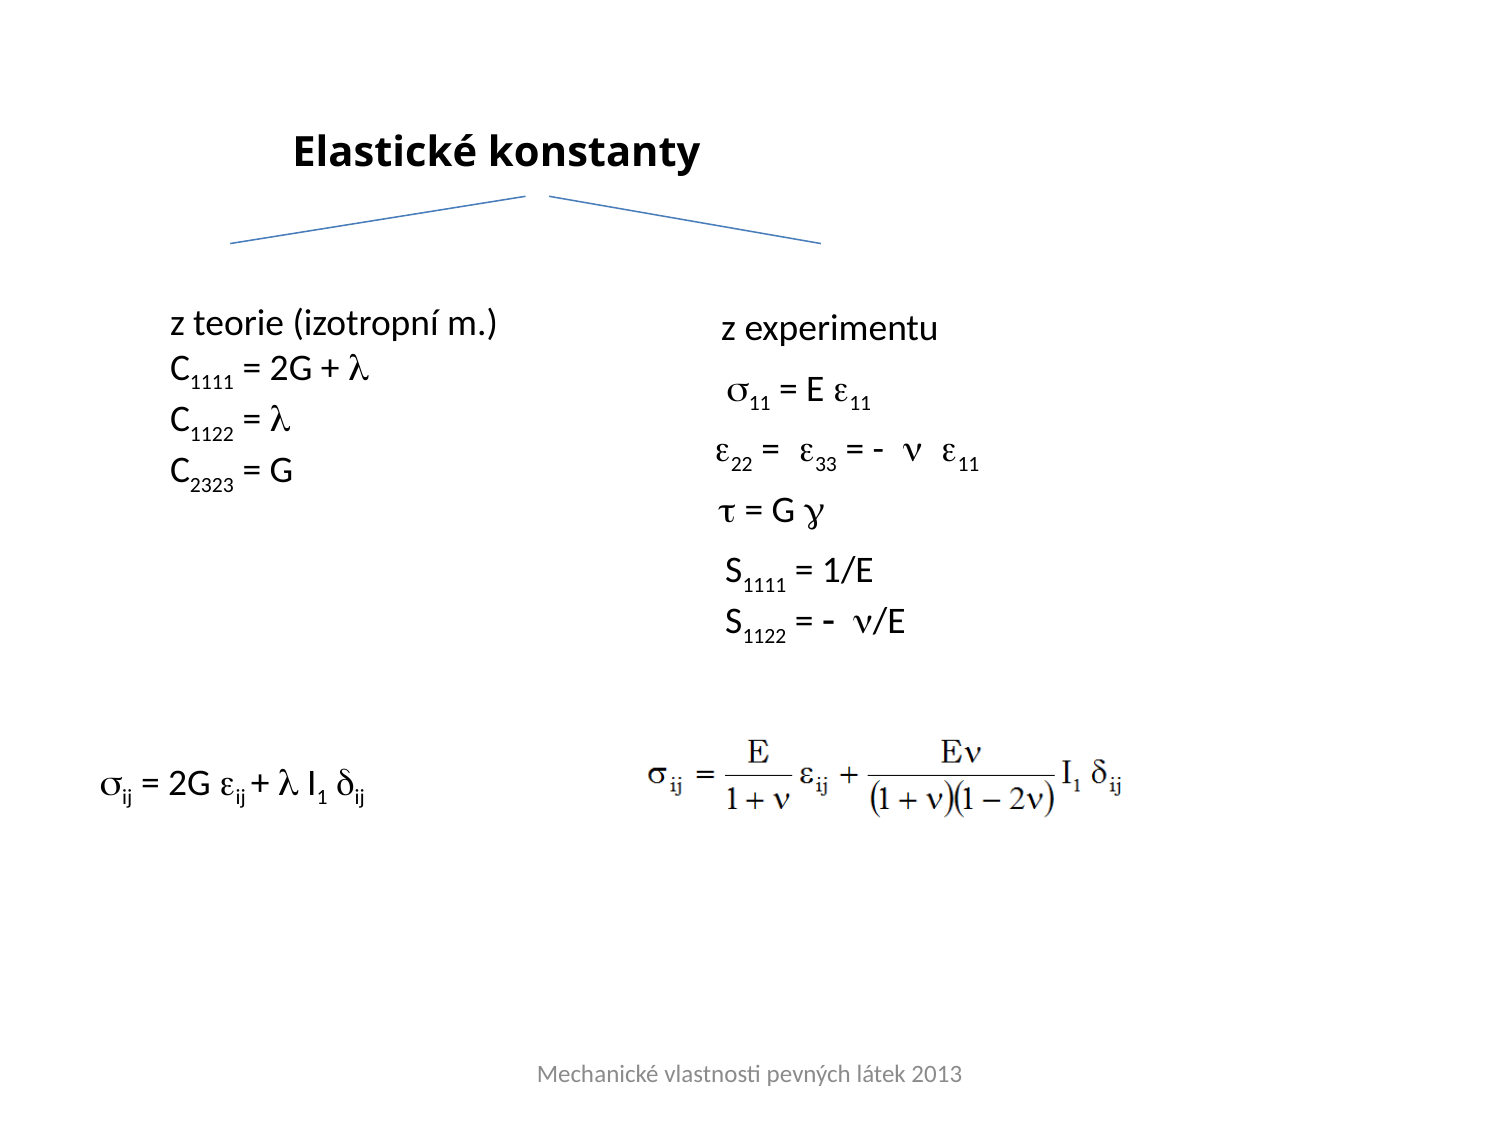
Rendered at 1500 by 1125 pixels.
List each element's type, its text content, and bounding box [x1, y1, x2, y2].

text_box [229, 195, 526, 244]
text_box sij = 2G eij + l I1 dij [0, 750, 630, 817]
text_box s11 = E e11 [711, 356, 887, 416]
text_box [548, 195, 822, 244]
picture [635, 731, 1168, 831]
text_box e22 = e33 = - n e11 [699, 416, 995, 483]
text_box z experimentu [706, 295, 1010, 356]
text_box t = G g [704, 477, 840, 538]
text_box S1111 = 1/E S1122 = - n/E [710, 537, 1093, 655]
footer Mechanické vlastnosti pevných látek 2013 [512, 1042, 988, 1103]
text_box Elastické konstanty [277, 116, 987, 182]
text_box z teorie (izotropní m.) C1111 = 2G + l C1122 = l C2323 = G [155, 290, 538, 504]
